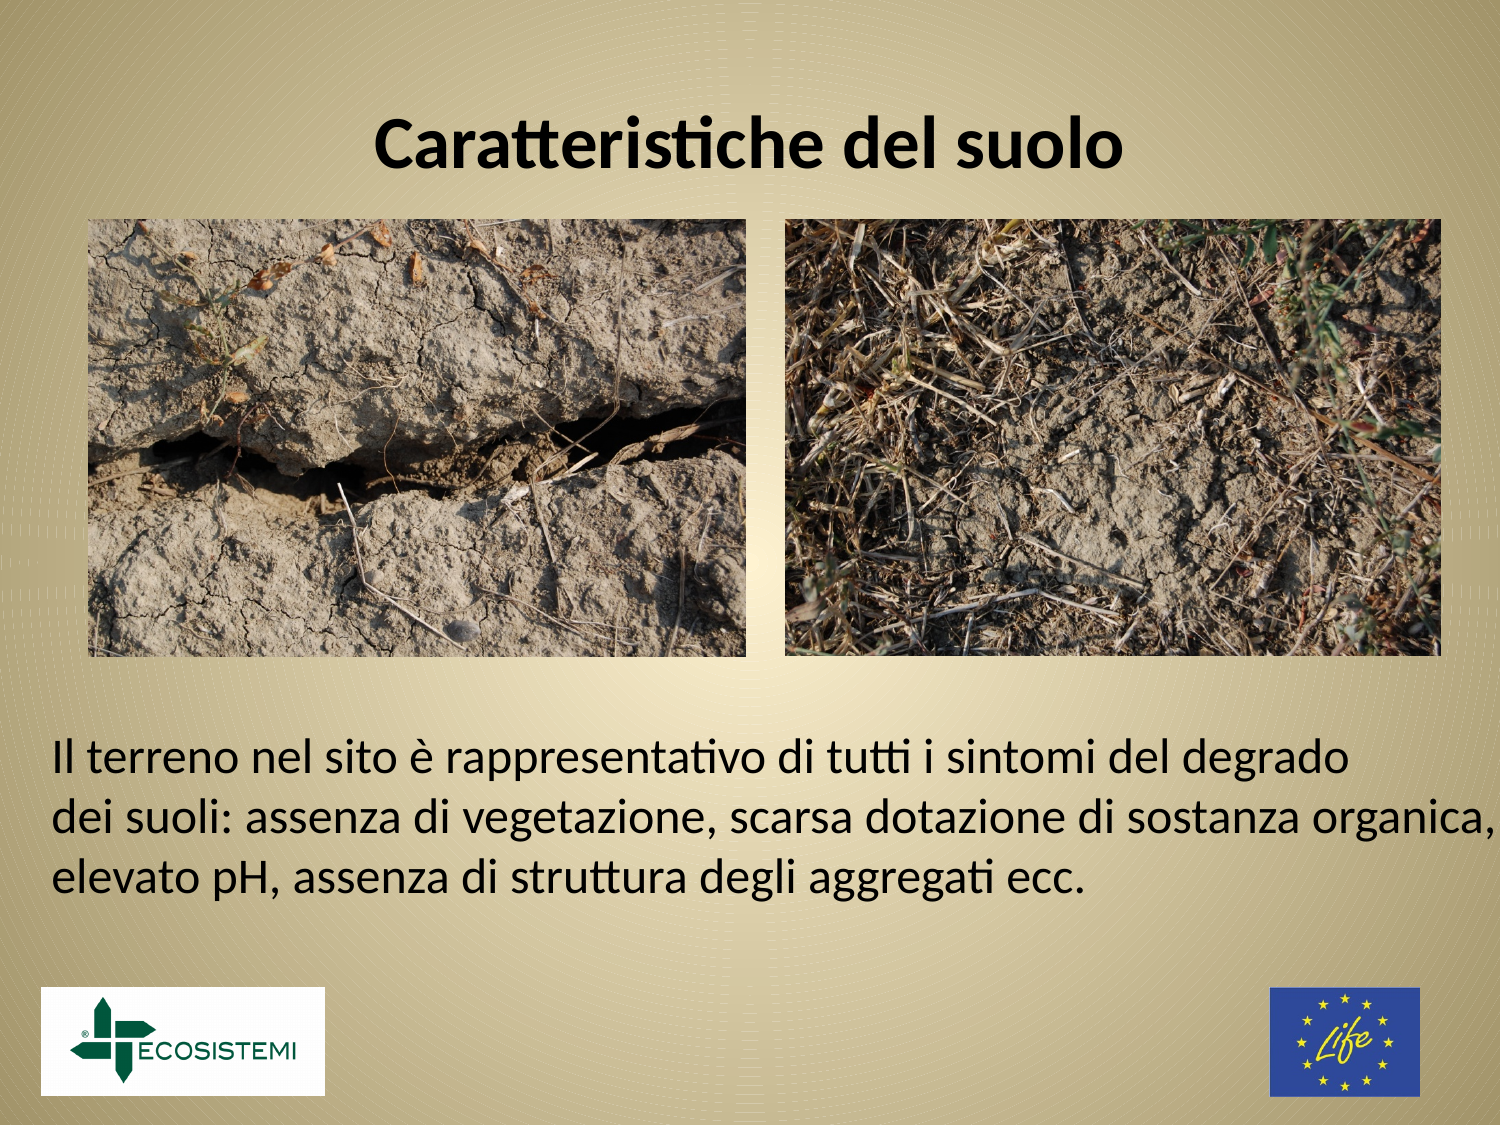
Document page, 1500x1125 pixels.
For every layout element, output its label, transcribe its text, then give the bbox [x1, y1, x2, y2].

picture [1269, 987, 1420, 1097]
text_box Il terreno nel sito è rappresentativo di tutti i sintomi del degrado dei suoli: assenza di vegetazione, scarsa dotazione di sostanza organica, elevato pH, assenza di struttura degli aggregati ecc. [36, 715, 1500, 911]
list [88, 219, 747, 658]
picture [785, 219, 1442, 656]
picture [41, 987, 326, 1097]
title Caratteristiche del suolo [75, 45, 1425, 233]
